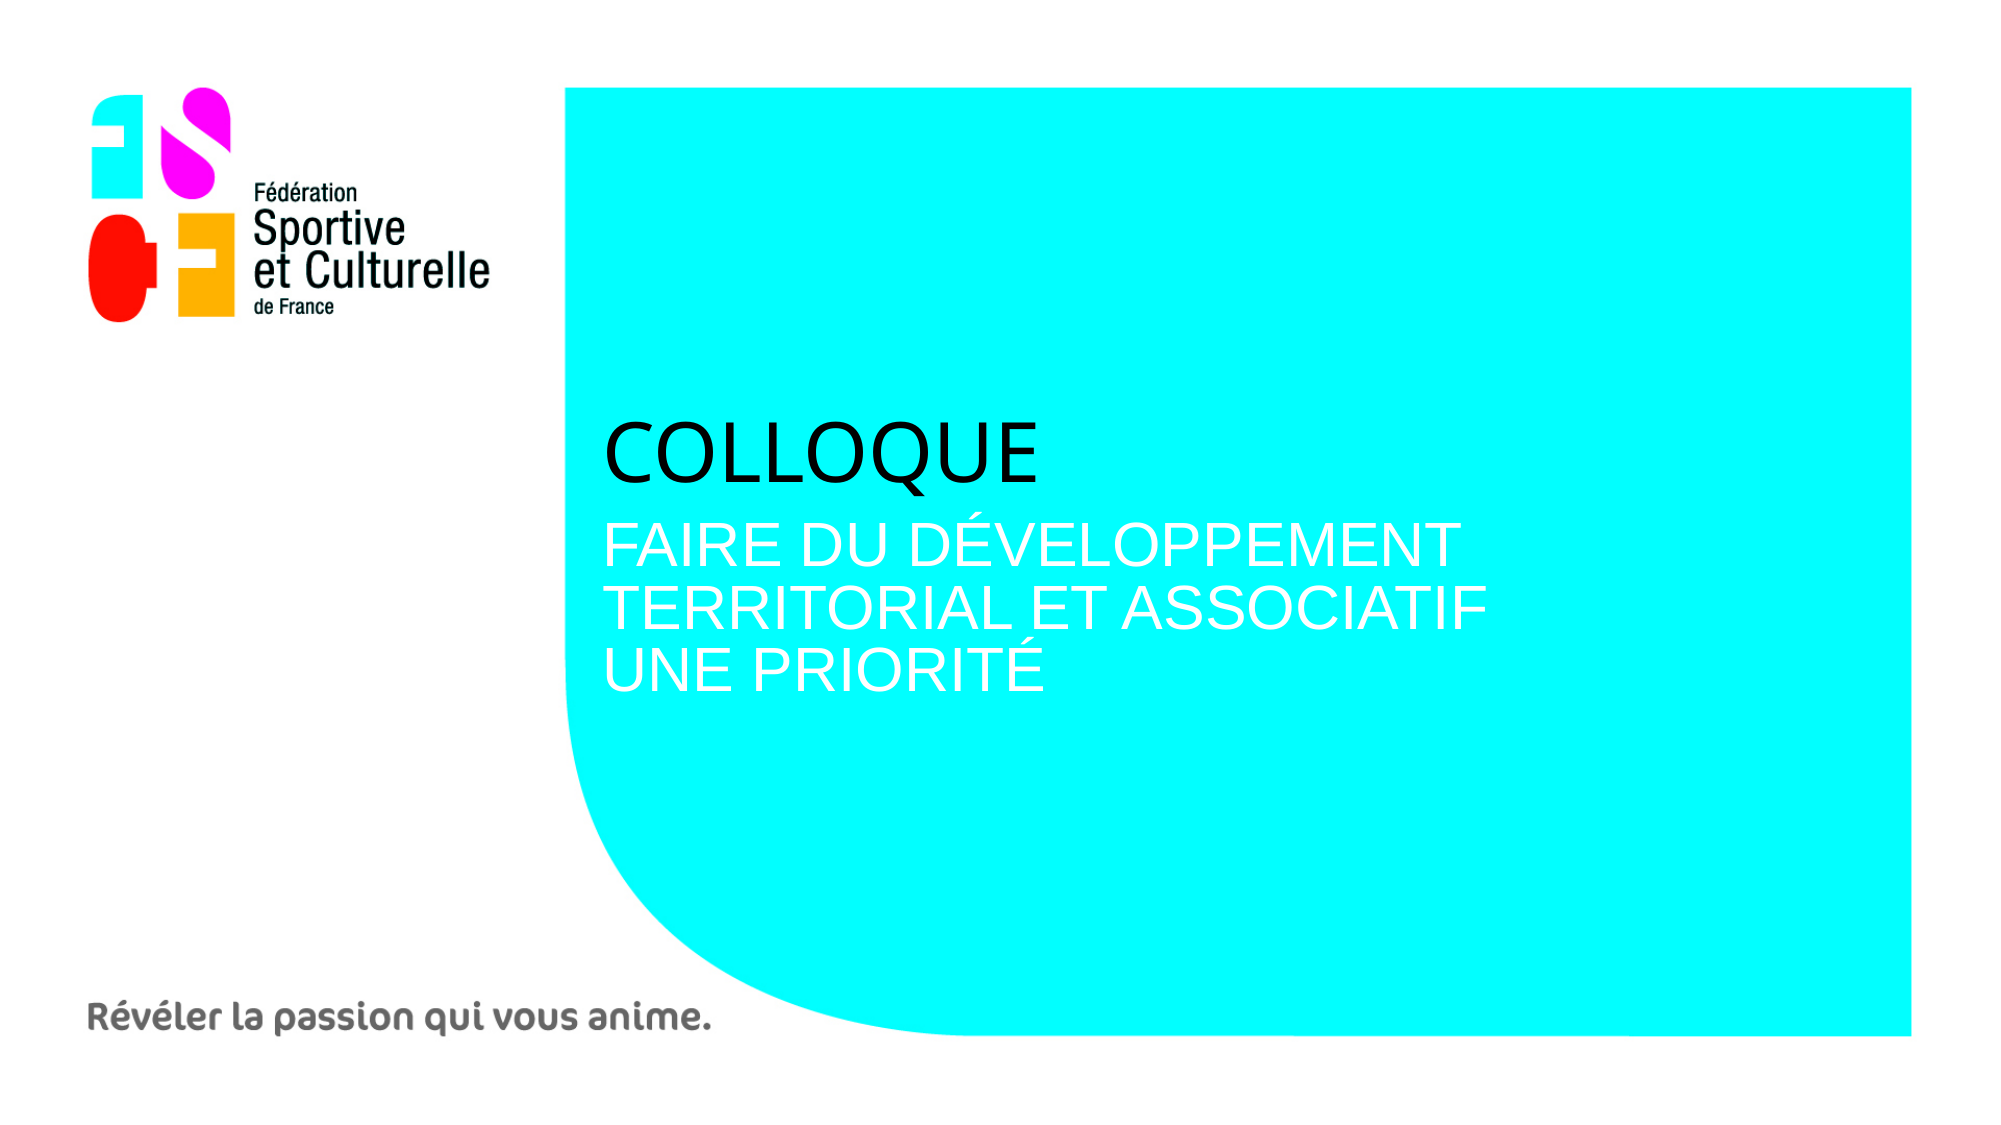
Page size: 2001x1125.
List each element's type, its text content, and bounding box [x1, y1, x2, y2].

text_box Colloque [602, 233, 1607, 500]
picture [0, 0, 2000, 1125]
text_box Faire du développement territorial et associatif une priorité [602, 516, 1607, 834]
